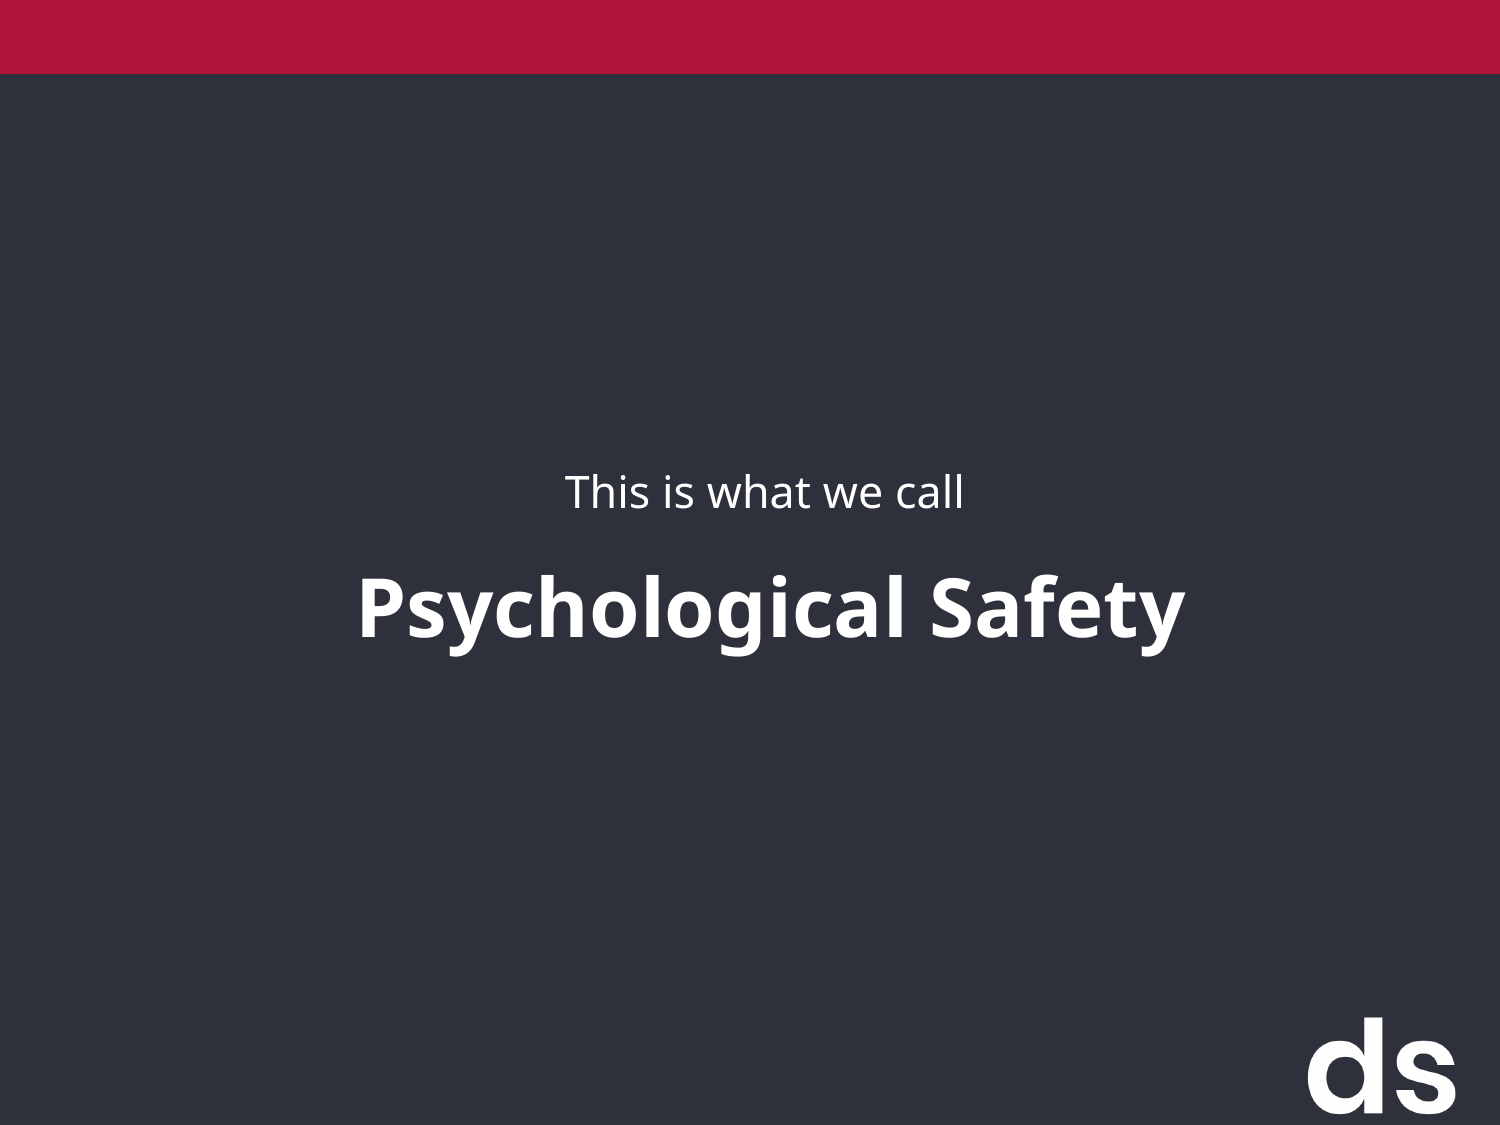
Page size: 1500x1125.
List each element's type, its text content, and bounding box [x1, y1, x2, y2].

title This is what we call Psychological Safety [124, 460, 1418, 665]
picture [1304, 1013, 1459, 1117]
